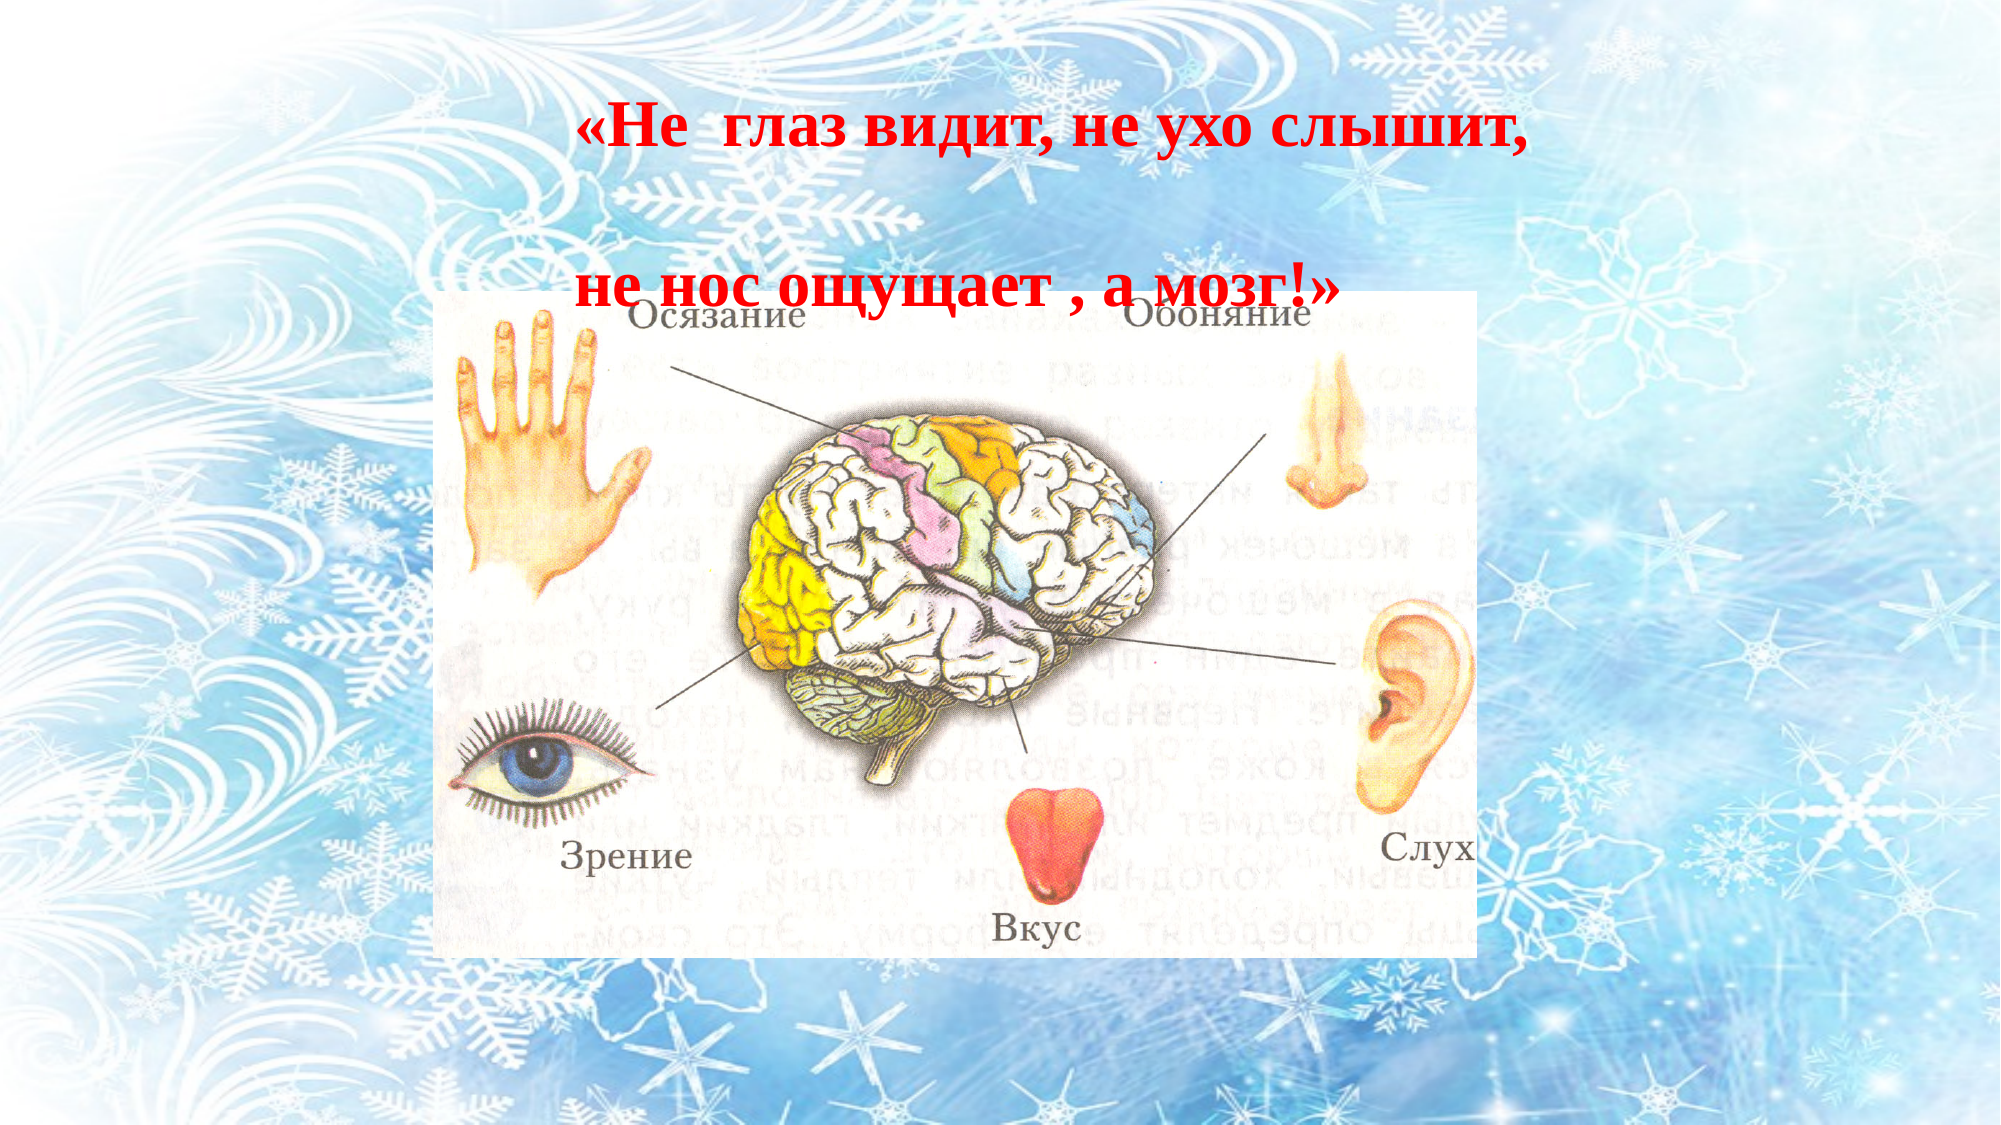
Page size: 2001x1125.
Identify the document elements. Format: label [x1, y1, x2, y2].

picture [0, 0, 2000, 1125]
list [432, 290, 1477, 959]
